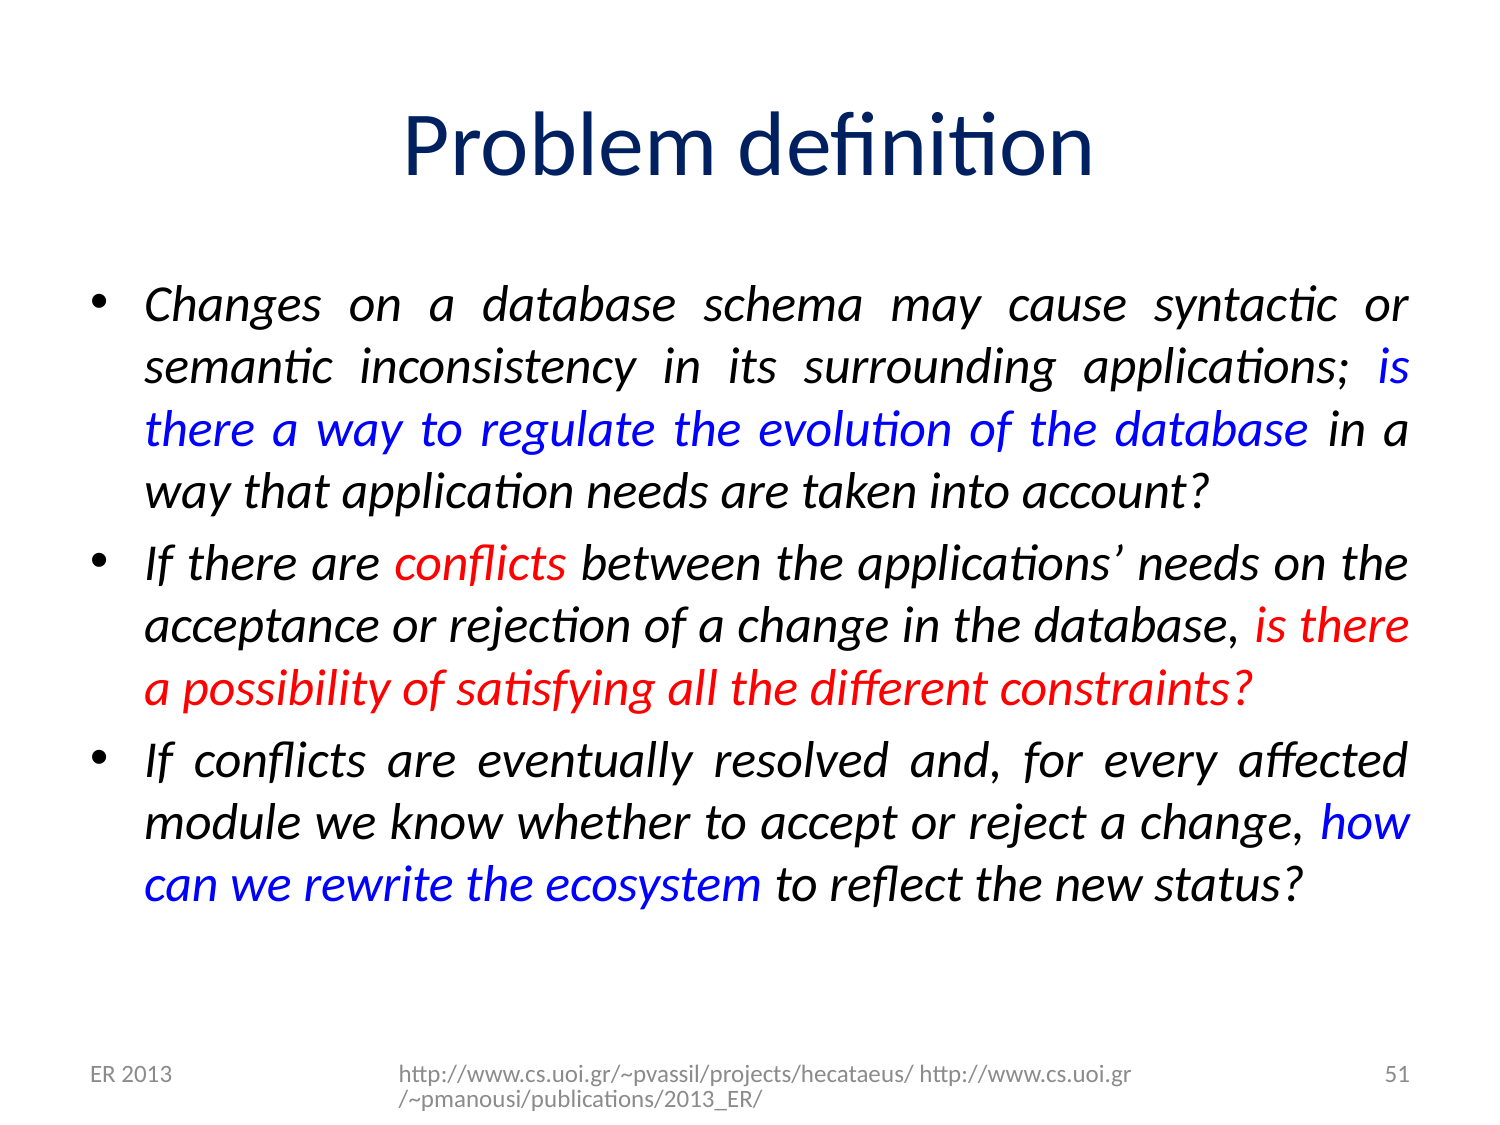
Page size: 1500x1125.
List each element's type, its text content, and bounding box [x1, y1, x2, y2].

footer http://www.cs.uoi.gr/~pvassil/projects/hecataeus/ http://www.cs.uoi.gr/~pmanousi/publications/2013_ER/ [425, 1042, 1152, 1103]
list Changes on a database schema may cause syntactic or semantic inconsistency in its surrounding applications; is there a way to regulate the evolution of the database in a way that application needs are taken into account? If there are conflicts between the applications’ needs on the acceptance or rejection of a change in the database, is there a possibility of satisfying all the different constraints? If conflicts are eventually resolved and, for every affected module we know whether to accept or reject a change, how can we rewrite the ecosystem to reflect the new status? [75, 262, 1425, 1005]
slide_number ER 2013 [75, 1042, 425, 1103]
title Problem definition [75, 45, 1425, 233]
slide_number 51 [1152, 1042, 1425, 1103]
